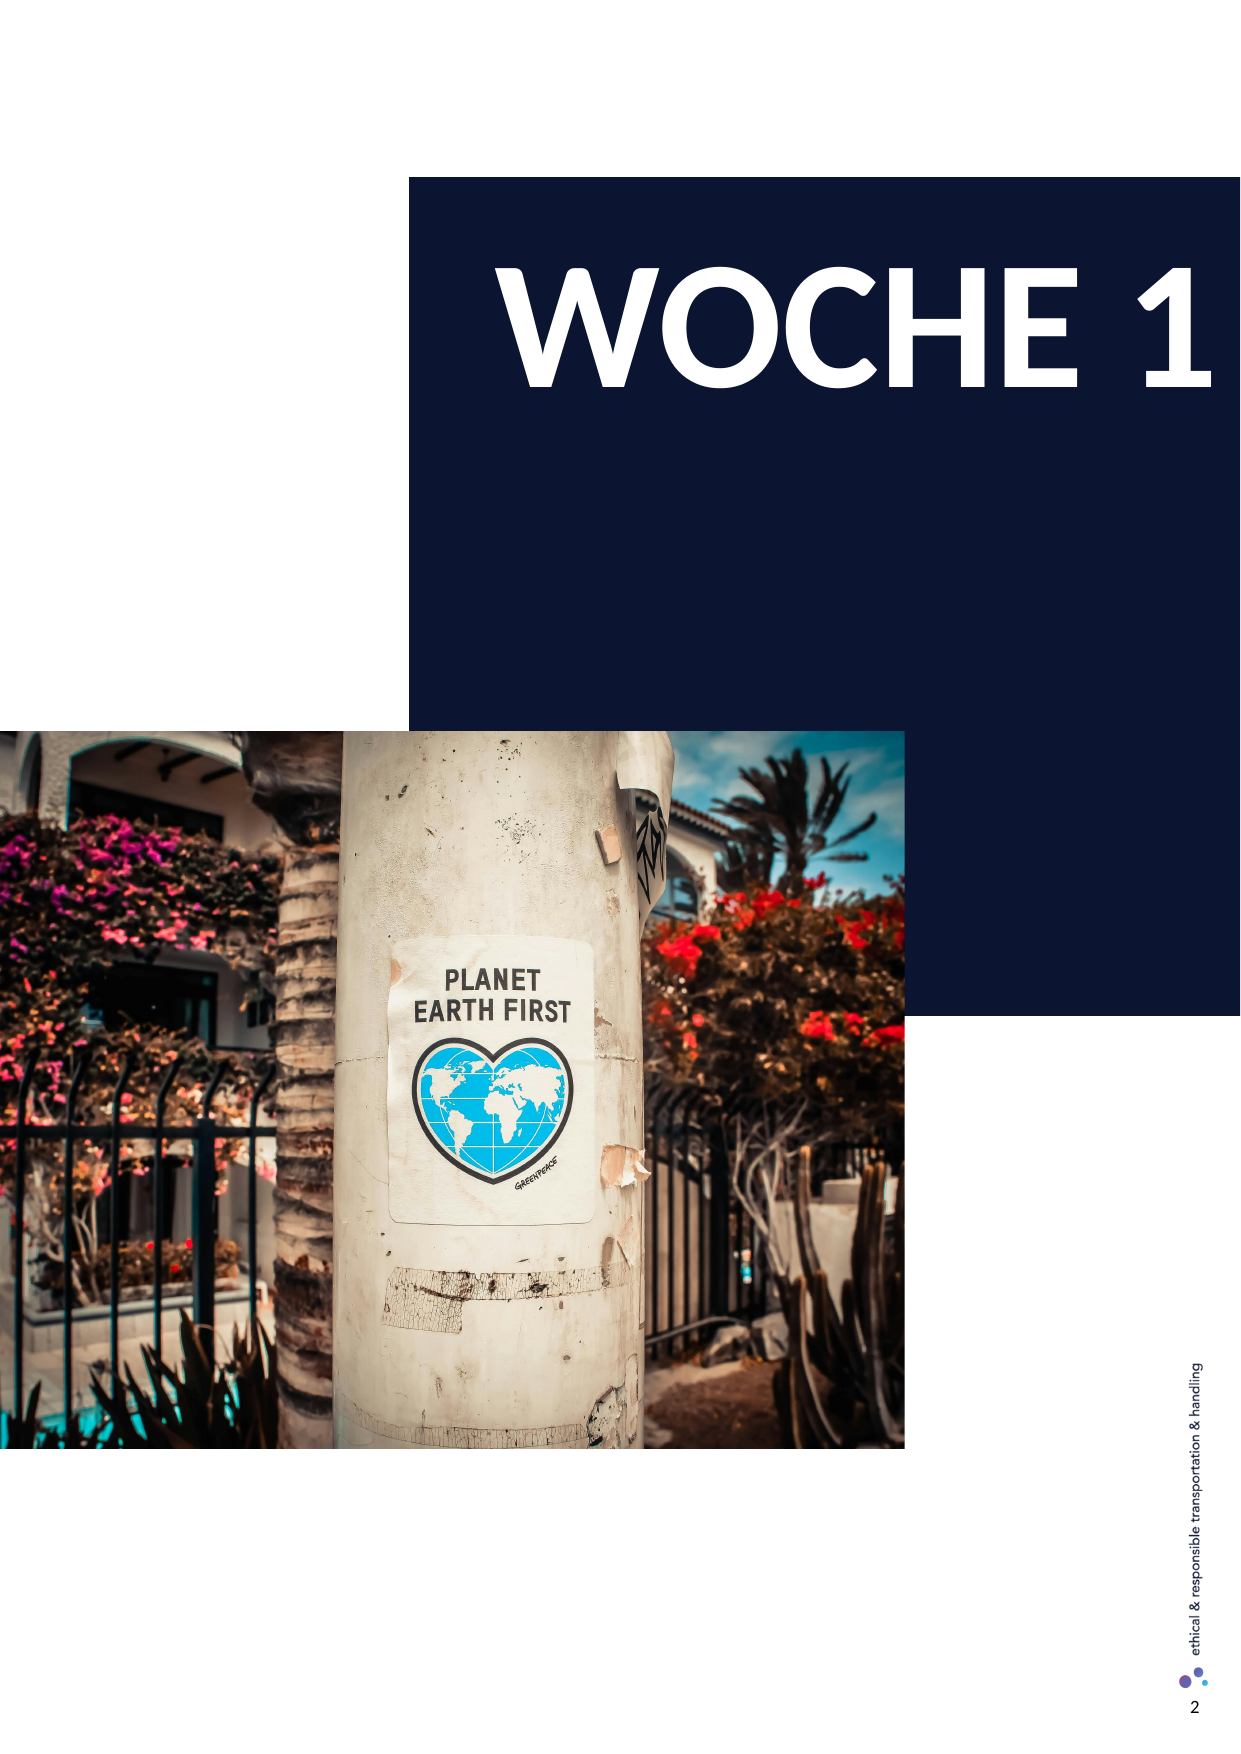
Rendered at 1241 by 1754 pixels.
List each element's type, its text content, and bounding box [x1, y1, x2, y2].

list WOCHE 1 [479, 221, 1241, 732]
picture [0, 731, 905, 1449]
picture [1179, 1357, 1217, 1680]
slide_number 2 [1153, 1676, 1215, 1736]
